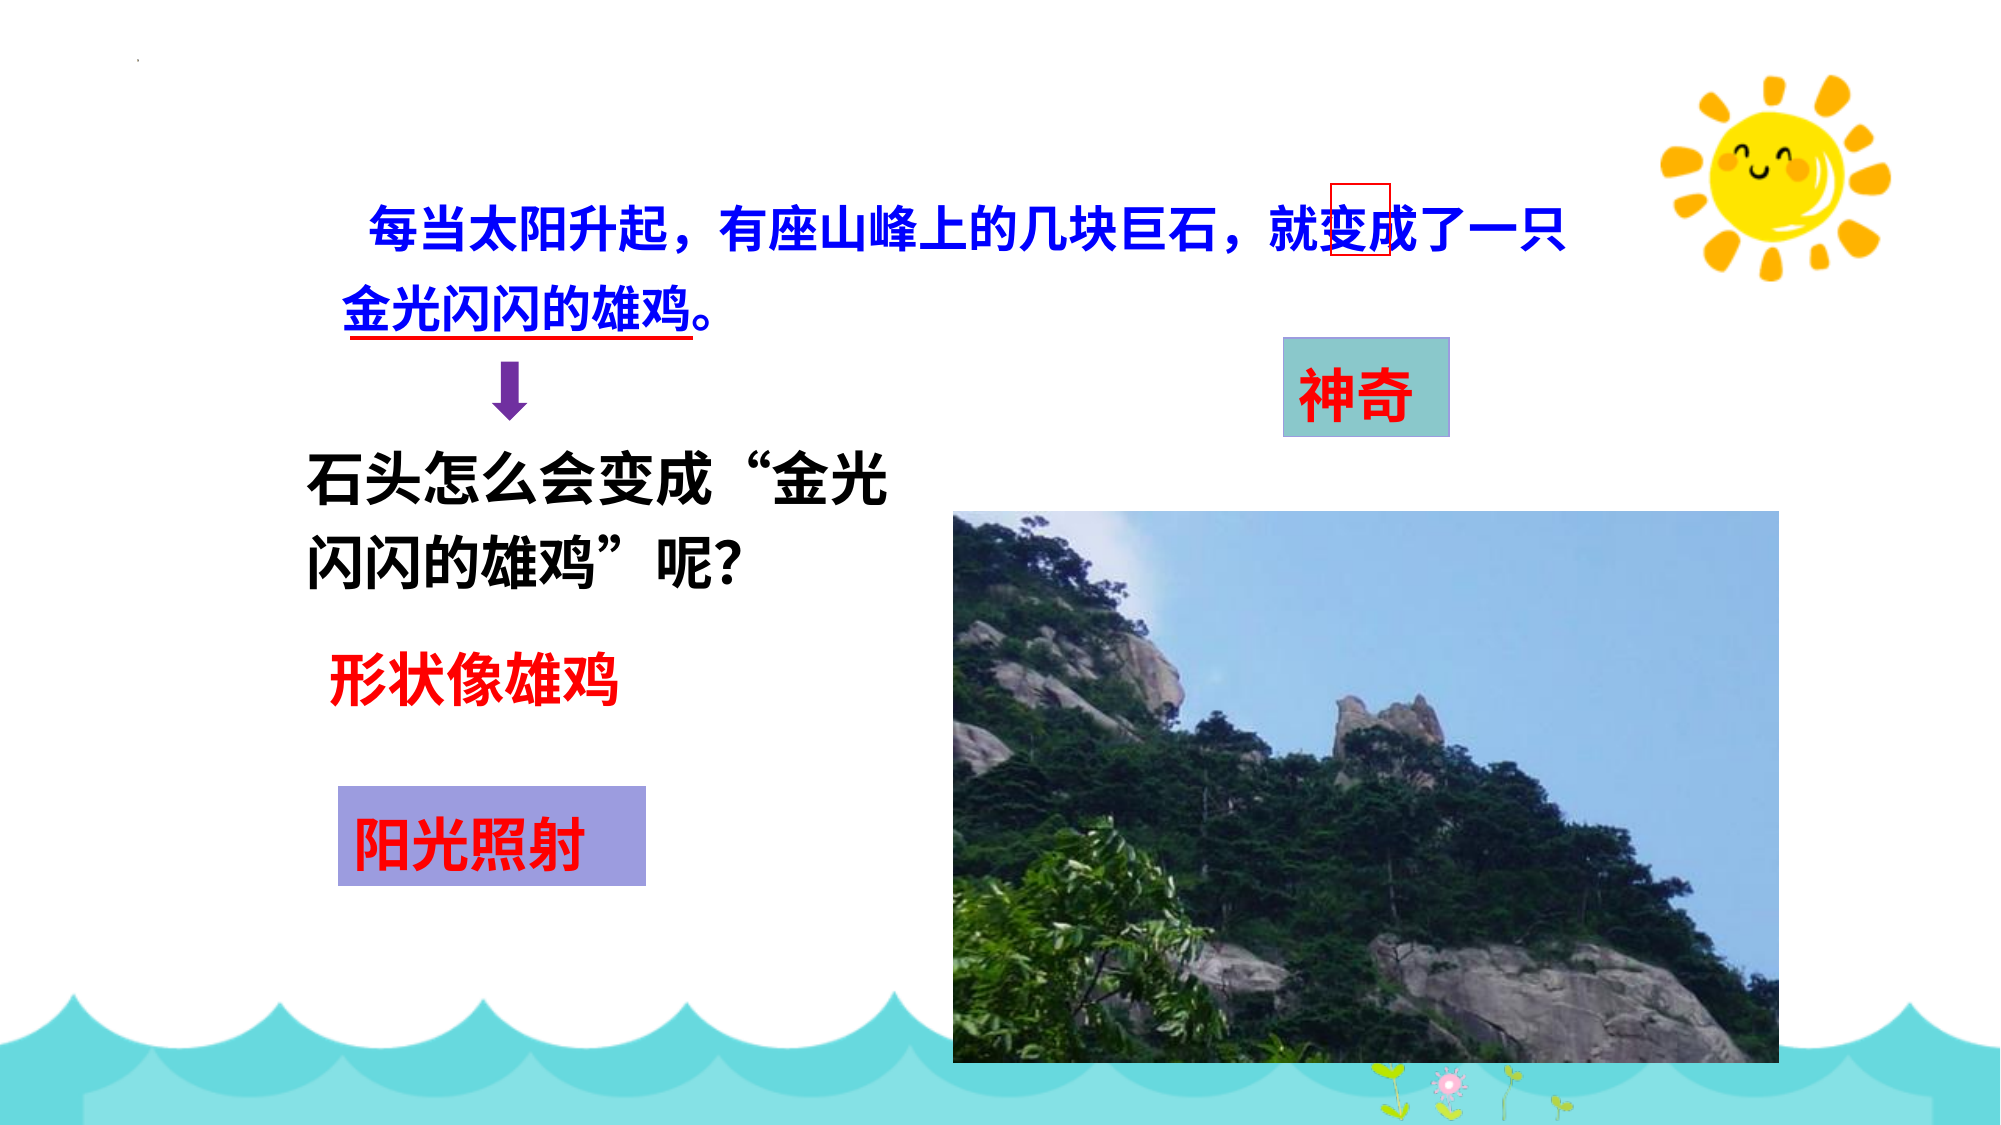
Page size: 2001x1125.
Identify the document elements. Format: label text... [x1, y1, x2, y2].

text_box 神奇 [1283, 338, 1449, 437]
picture [0, 0, 2001, 1125]
text_box 石头怎么会变成“金光闪闪的雄鸡”呢？ [291, 420, 918, 604]
text_box [1330, 183, 1391, 256]
text_box 每当太阳升起，有座山峰上的几块巨石，就变成了一只金光闪闪的雄鸡。 [326, 160, 1615, 345]
text_box [489, 360, 530, 420]
text_box 形状像雄鸡 [314, 621, 658, 721]
text_box 阳光照射 [338, 786, 646, 886]
